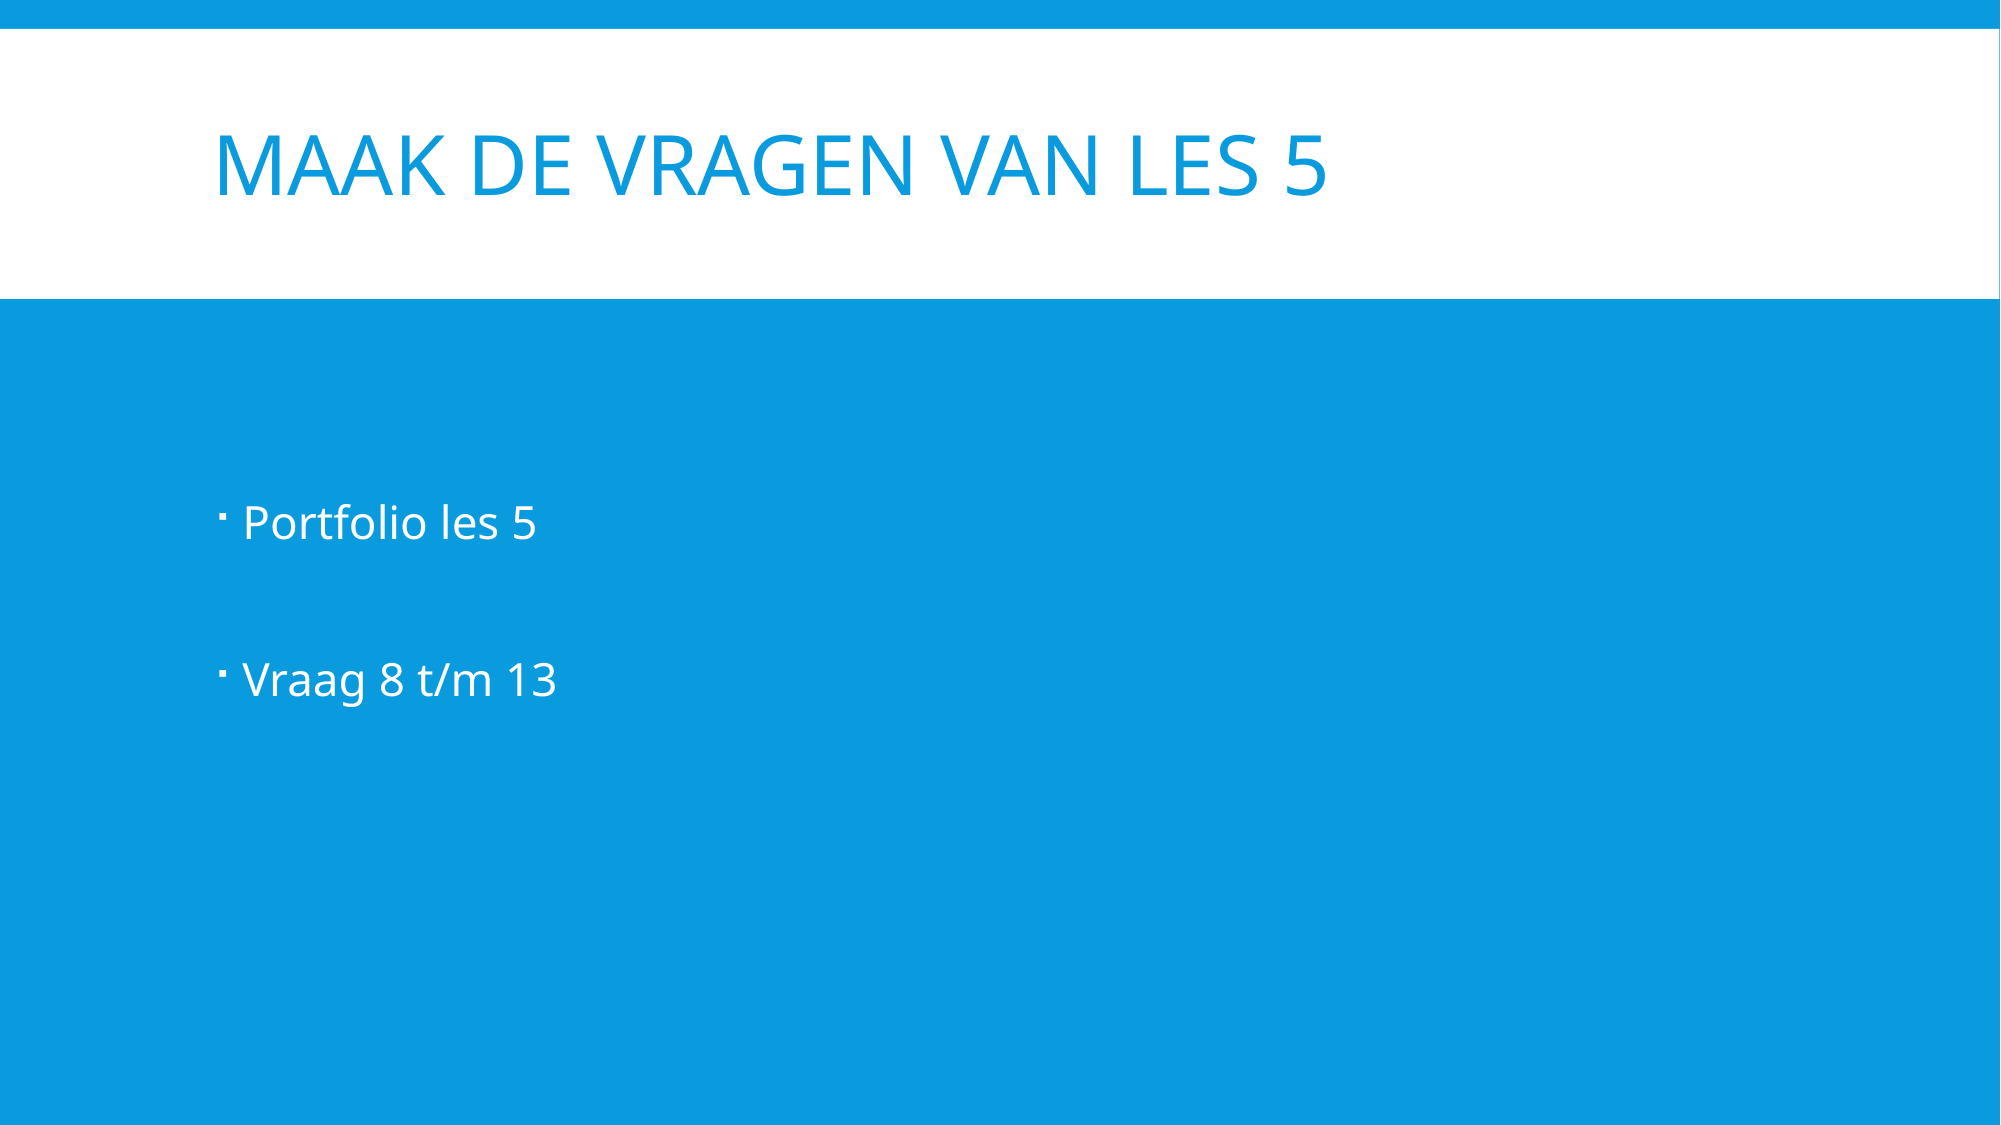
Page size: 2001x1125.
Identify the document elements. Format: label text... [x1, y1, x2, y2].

title Maak de vragen van les 5 [197, 46, 1803, 295]
list Portfolio les 5 Vraag 8 t/m 13 [197, 329, 1803, 1020]
